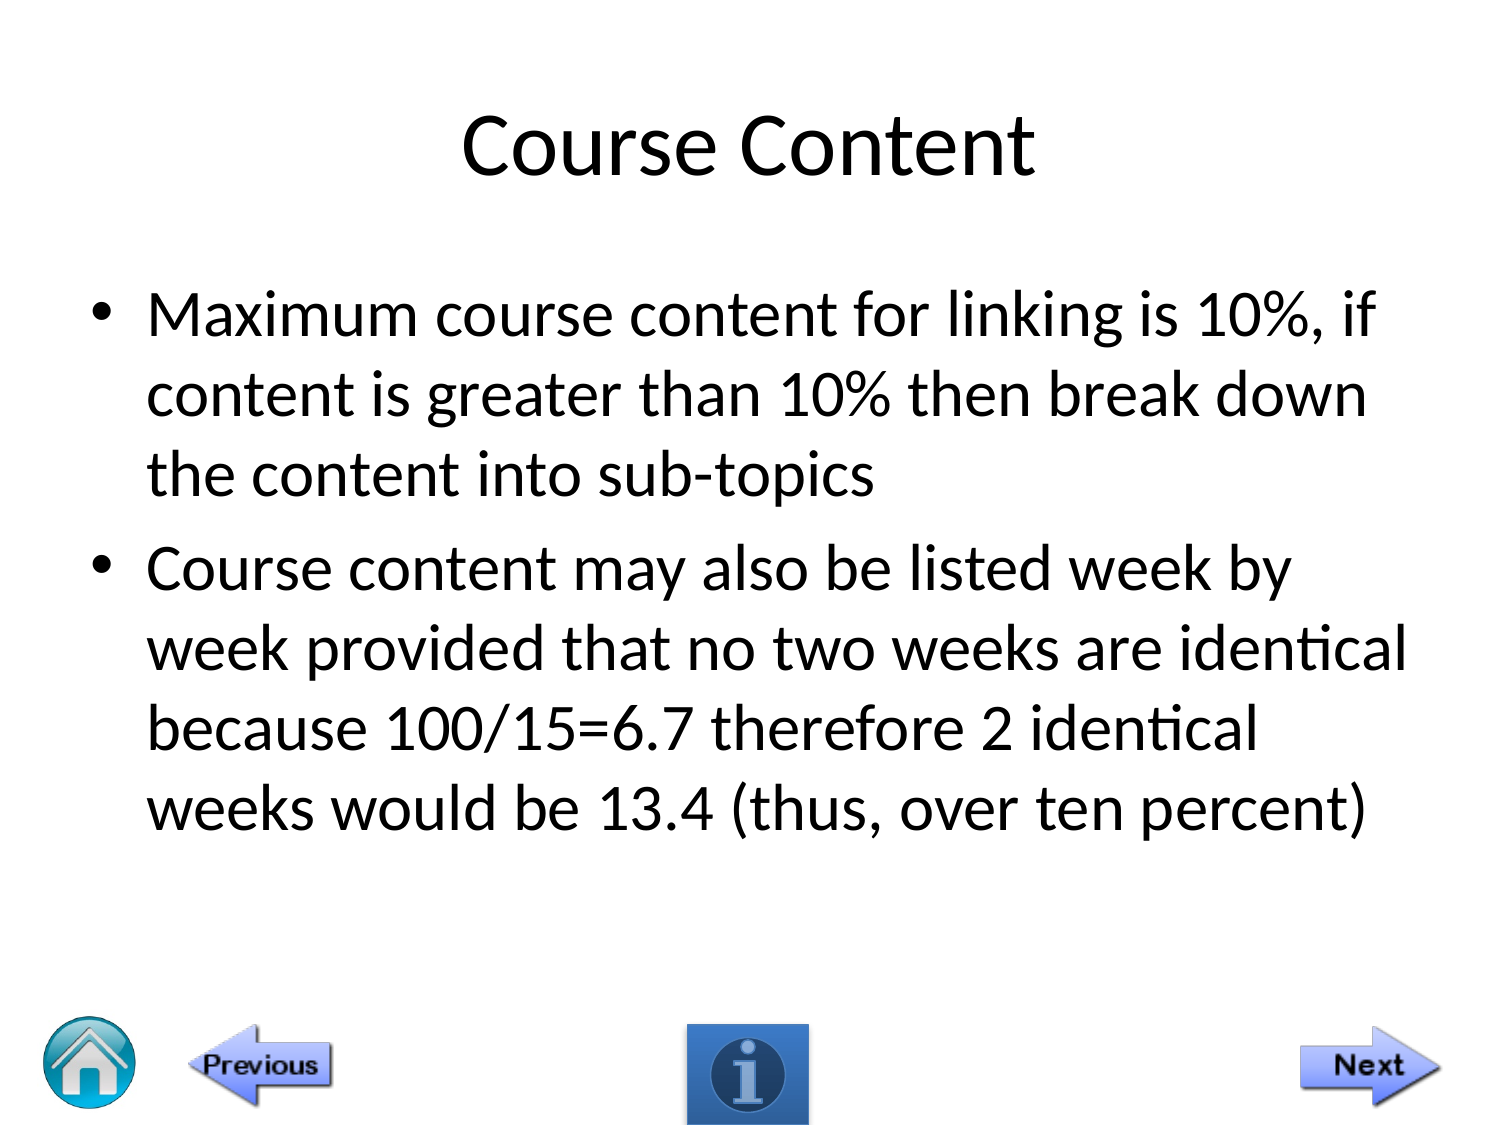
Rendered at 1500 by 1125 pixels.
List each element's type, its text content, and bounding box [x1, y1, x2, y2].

picture [37, 1009, 141, 1113]
text_box [687, 1024, 809, 1125]
picture [1299, 1025, 1447, 1113]
list Maximum course content for linking is 10%, if content is greater than 10% then break down the content into sub-topics Course content may also be listed week by week provided that no two weeks are identical because 100/15=6.7 therefore 2 identical weeks would be 13.4 (thus, over ten percent) [75, 262, 1425, 1005]
title Course Content [75, 45, 1425, 233]
picture [187, 1023, 338, 1113]
